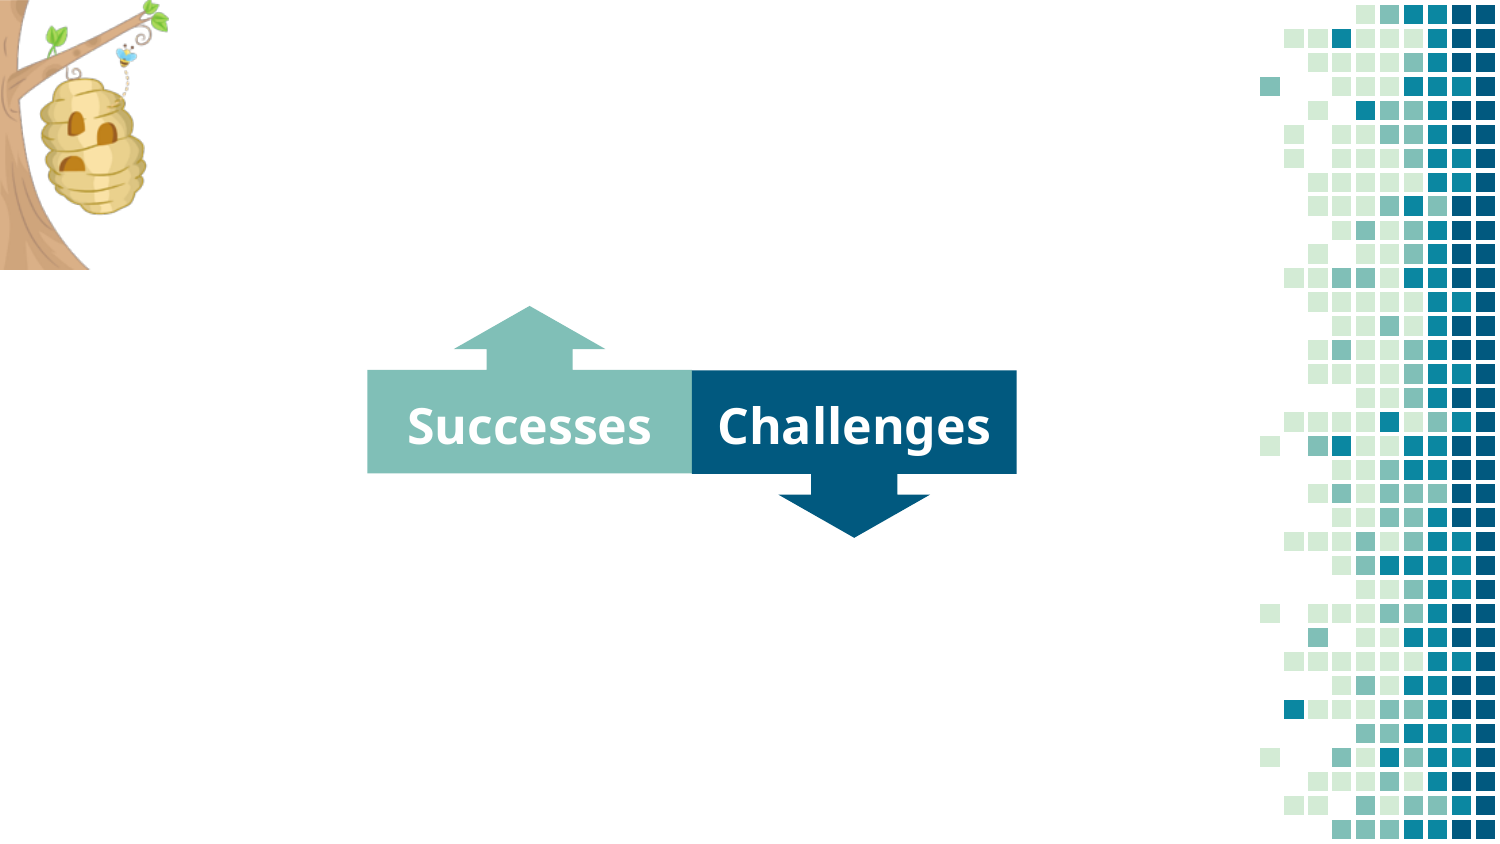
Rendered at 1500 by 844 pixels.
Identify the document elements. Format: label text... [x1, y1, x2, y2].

text_box Successes [367, 370, 689, 474]
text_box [691, 370, 1017, 539]
text_box [367, 305, 690, 370]
picture [0, 0, 169, 270]
